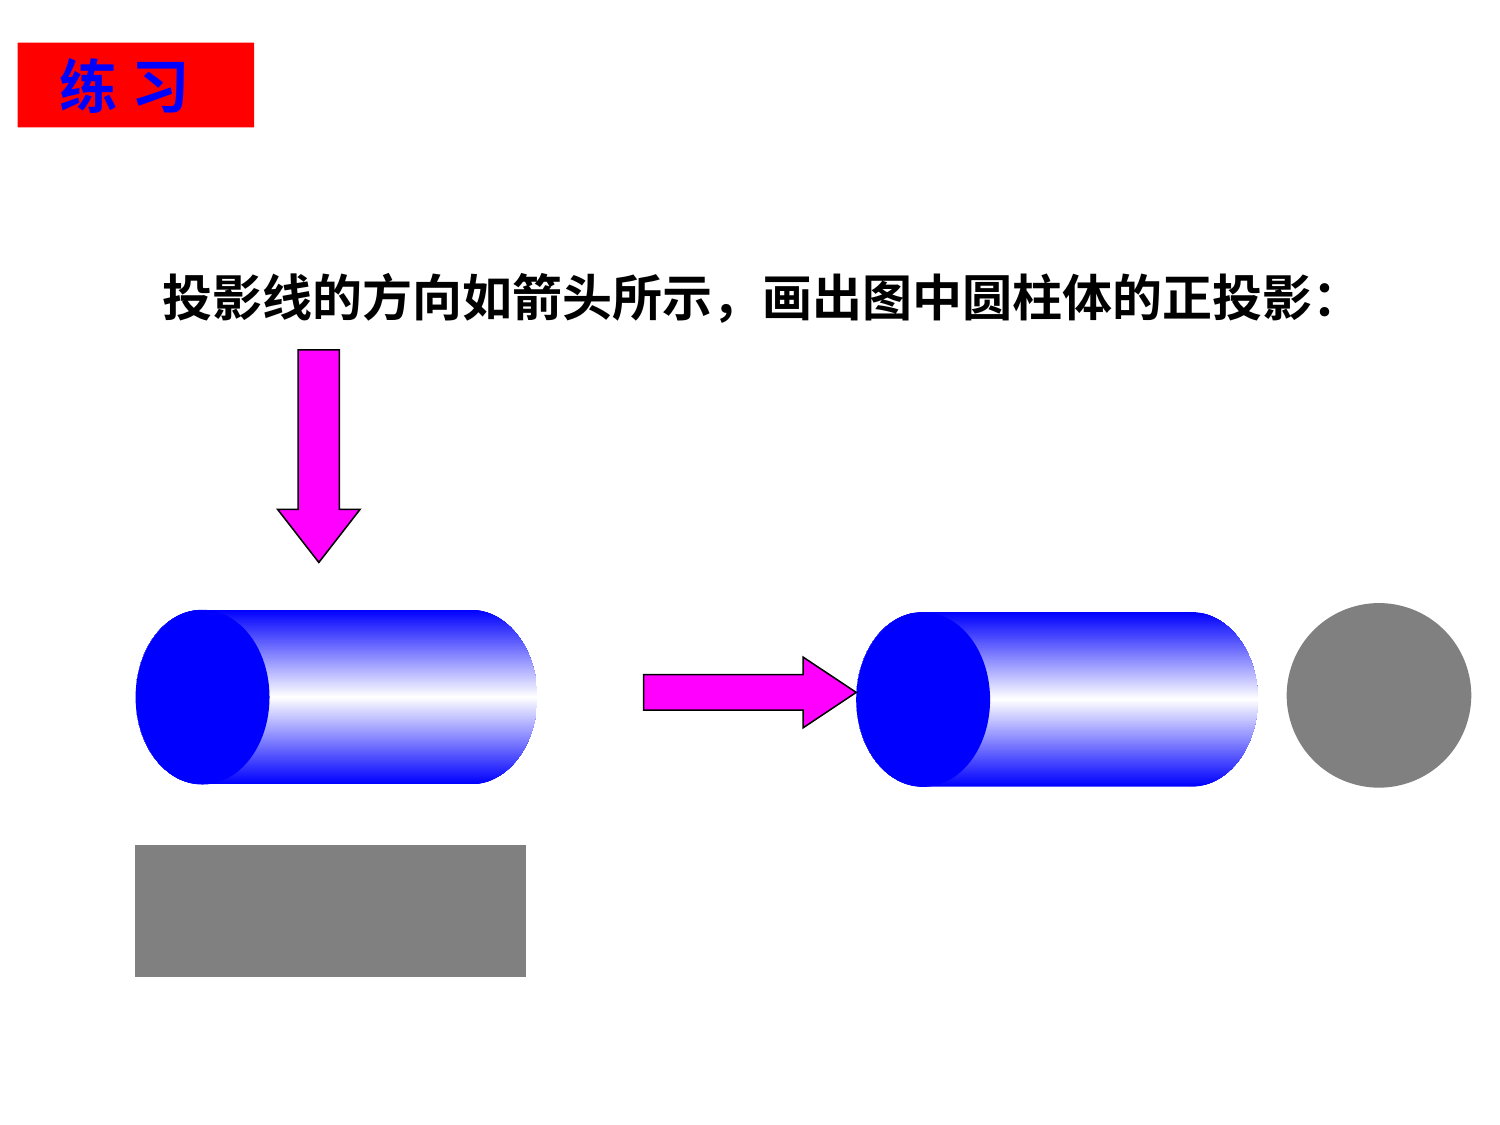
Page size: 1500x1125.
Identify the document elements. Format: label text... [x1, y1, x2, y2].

text_box 练 习 [17, 42, 255, 128]
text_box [856, 611, 1258, 787]
text_box [277, 349, 361, 563]
text_box [643, 657, 856, 728]
text_box 投影线的方向如箭头所示，画出图中圆柱体的正投影： [147, 184, 1500, 335]
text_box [135, 609, 538, 785]
text_box [1287, 603, 1471, 787]
text_box [135, 846, 526, 976]
